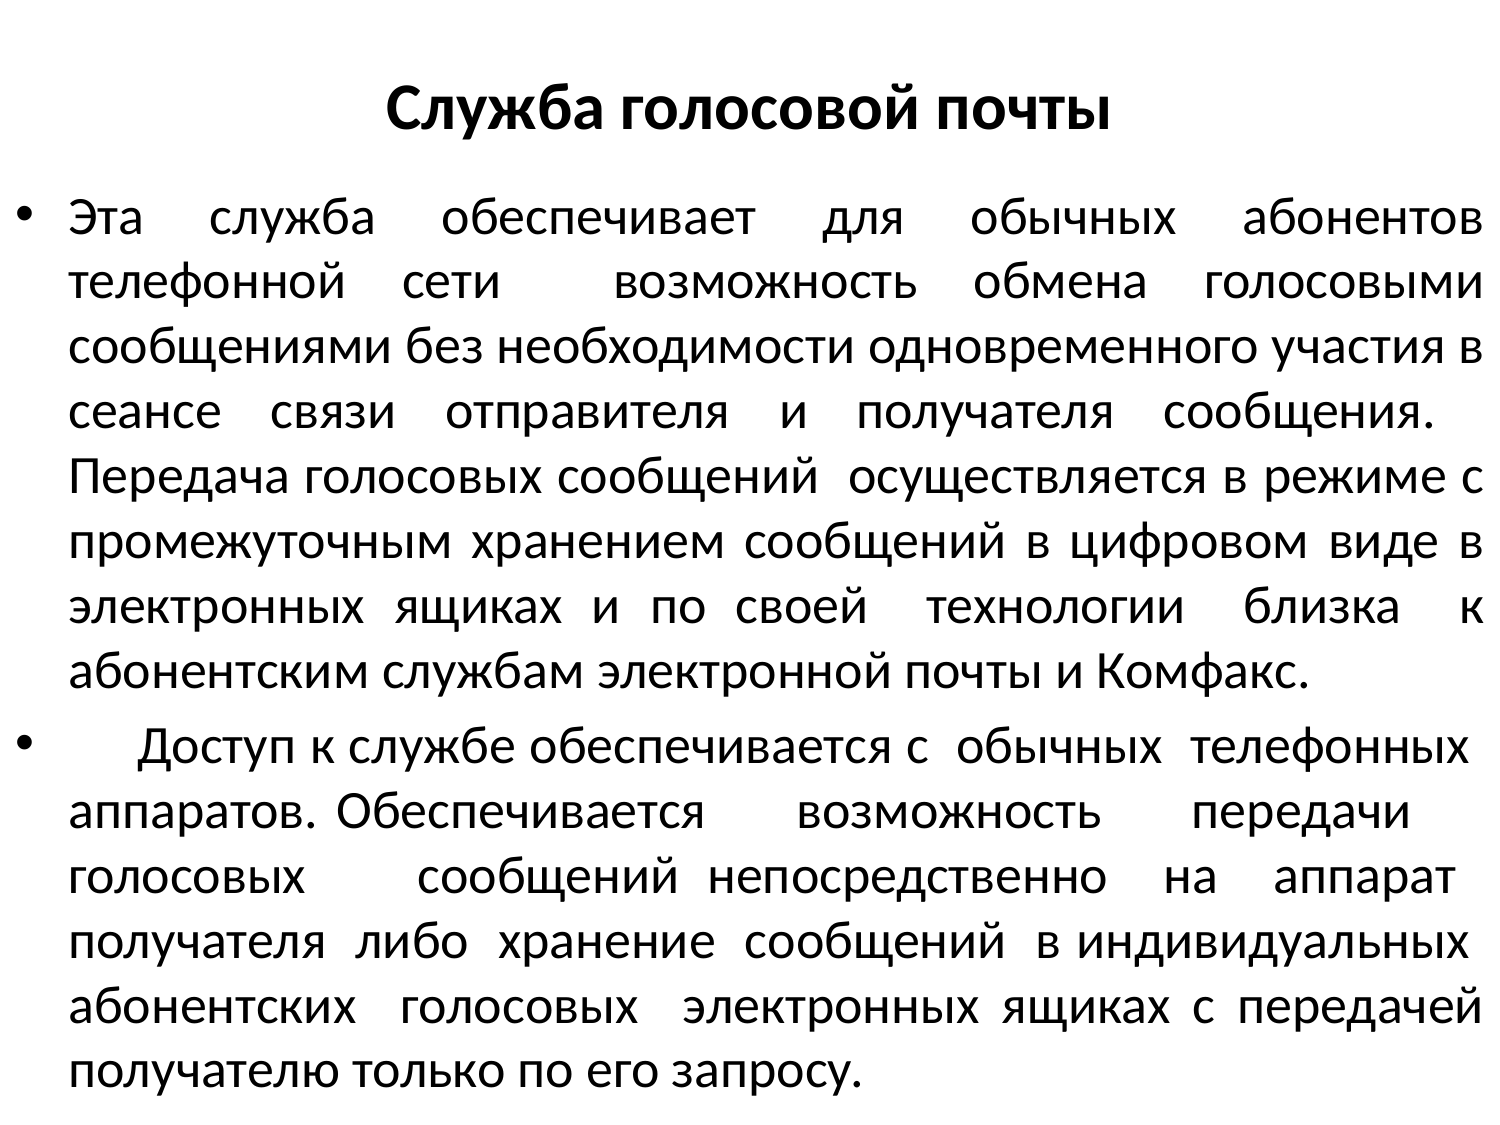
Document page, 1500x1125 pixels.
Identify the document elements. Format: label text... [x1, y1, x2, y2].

title Служба голосовой почты [75, 45, 1425, 161]
list Эта служба обеспечивает для обычных абонентов телефонной сети возможность обмена голосовыми сообщениями без необходимости одновременного участия в сеансе связи отправителя и получателя сообщения. Передача голосовых сообщений осуществляется в режиме с промежуточным хранением сообщений в цифровом виде в электронных ящиках и по своей технологии близка к абонентским службам электронной почты и Комфакс. Доступ к службе обеспечивается с обычных телефонных аппаратов. Обеспечивается возможность передачи голосовых сообщений непосредственно на аппарат получателя либо хранение сообщений в индивидуальных абонентских голосовых электронных ящиках с передачей получателю только по его запросу. [0, 172, 1500, 1125]
